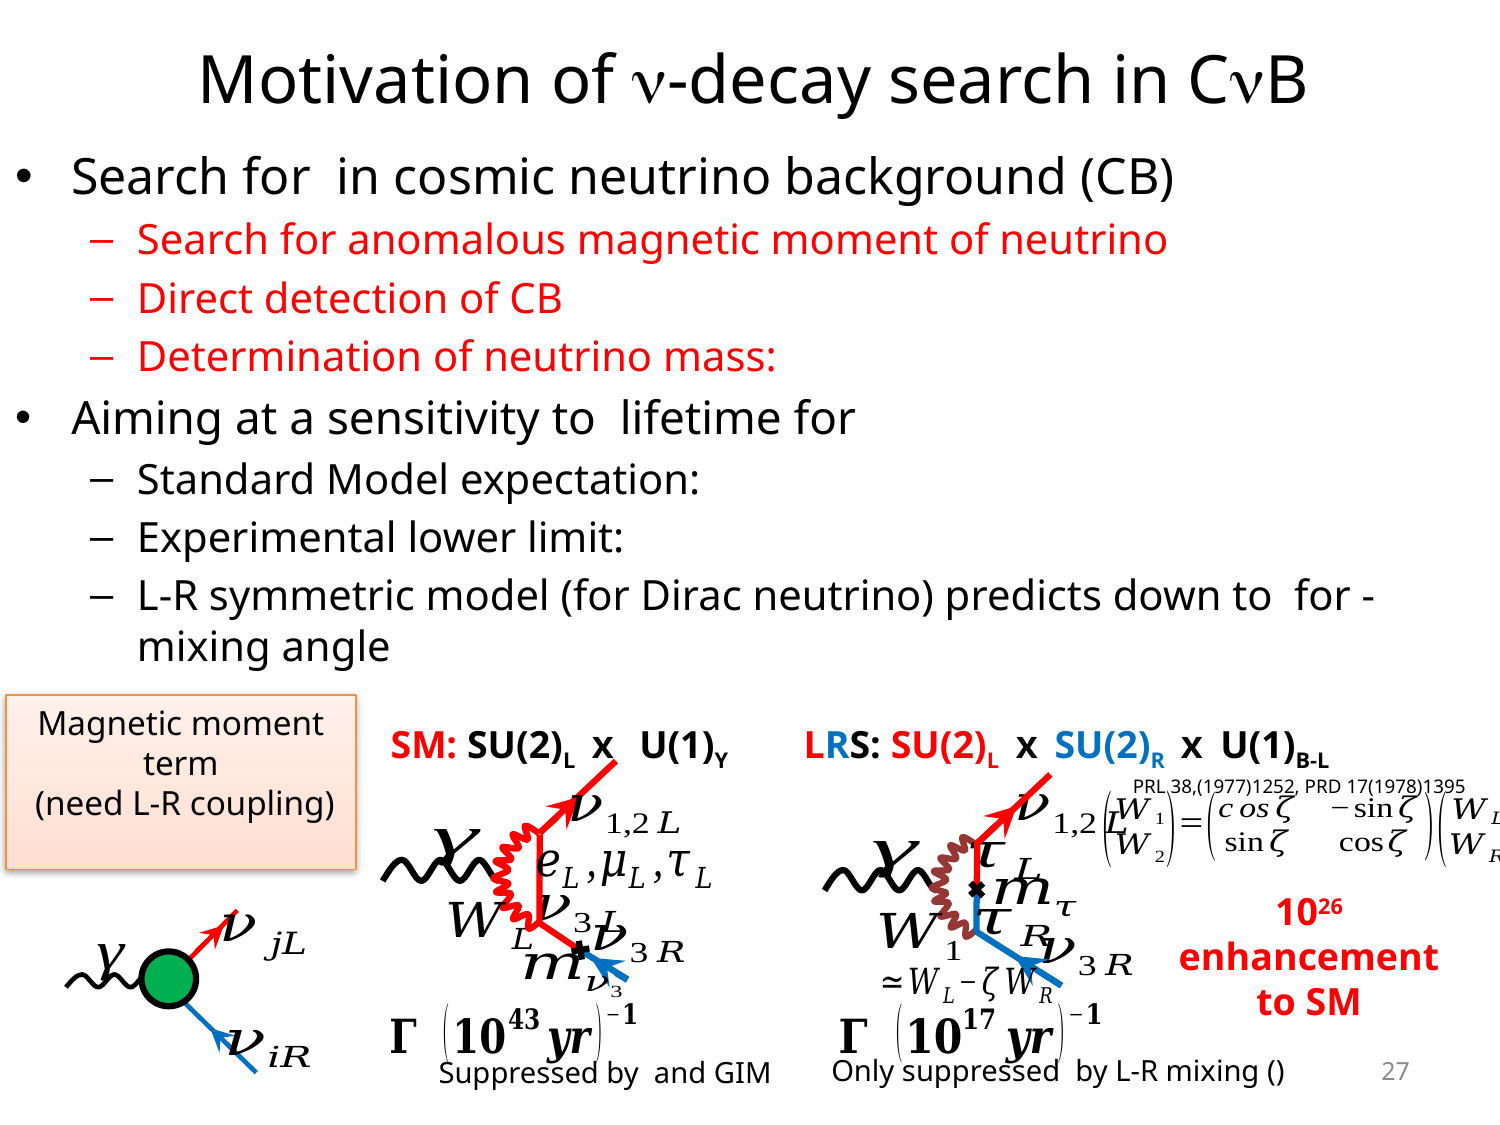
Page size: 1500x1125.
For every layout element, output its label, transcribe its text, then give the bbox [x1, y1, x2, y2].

text_box 1026 enhancement to SM [1157, 880, 1461, 1031]
text_box PRL 38,(1977)1252, PRD 17(1978)1395 [1117, 767, 1480, 805]
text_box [382, 777, 713, 1003]
title Motivation of -decay search in CB [78, 19, 1429, 135]
text_box LRS: SU(2)LｘSU(2)RｘU(1)B-L [788, 713, 1345, 780]
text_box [65, 896, 314, 1074]
slide_number 27 [1074, 1042, 1425, 1103]
text_box SM: SU(2)Lｘ U(1)Y [375, 713, 743, 780]
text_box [824, 776, 1135, 982]
